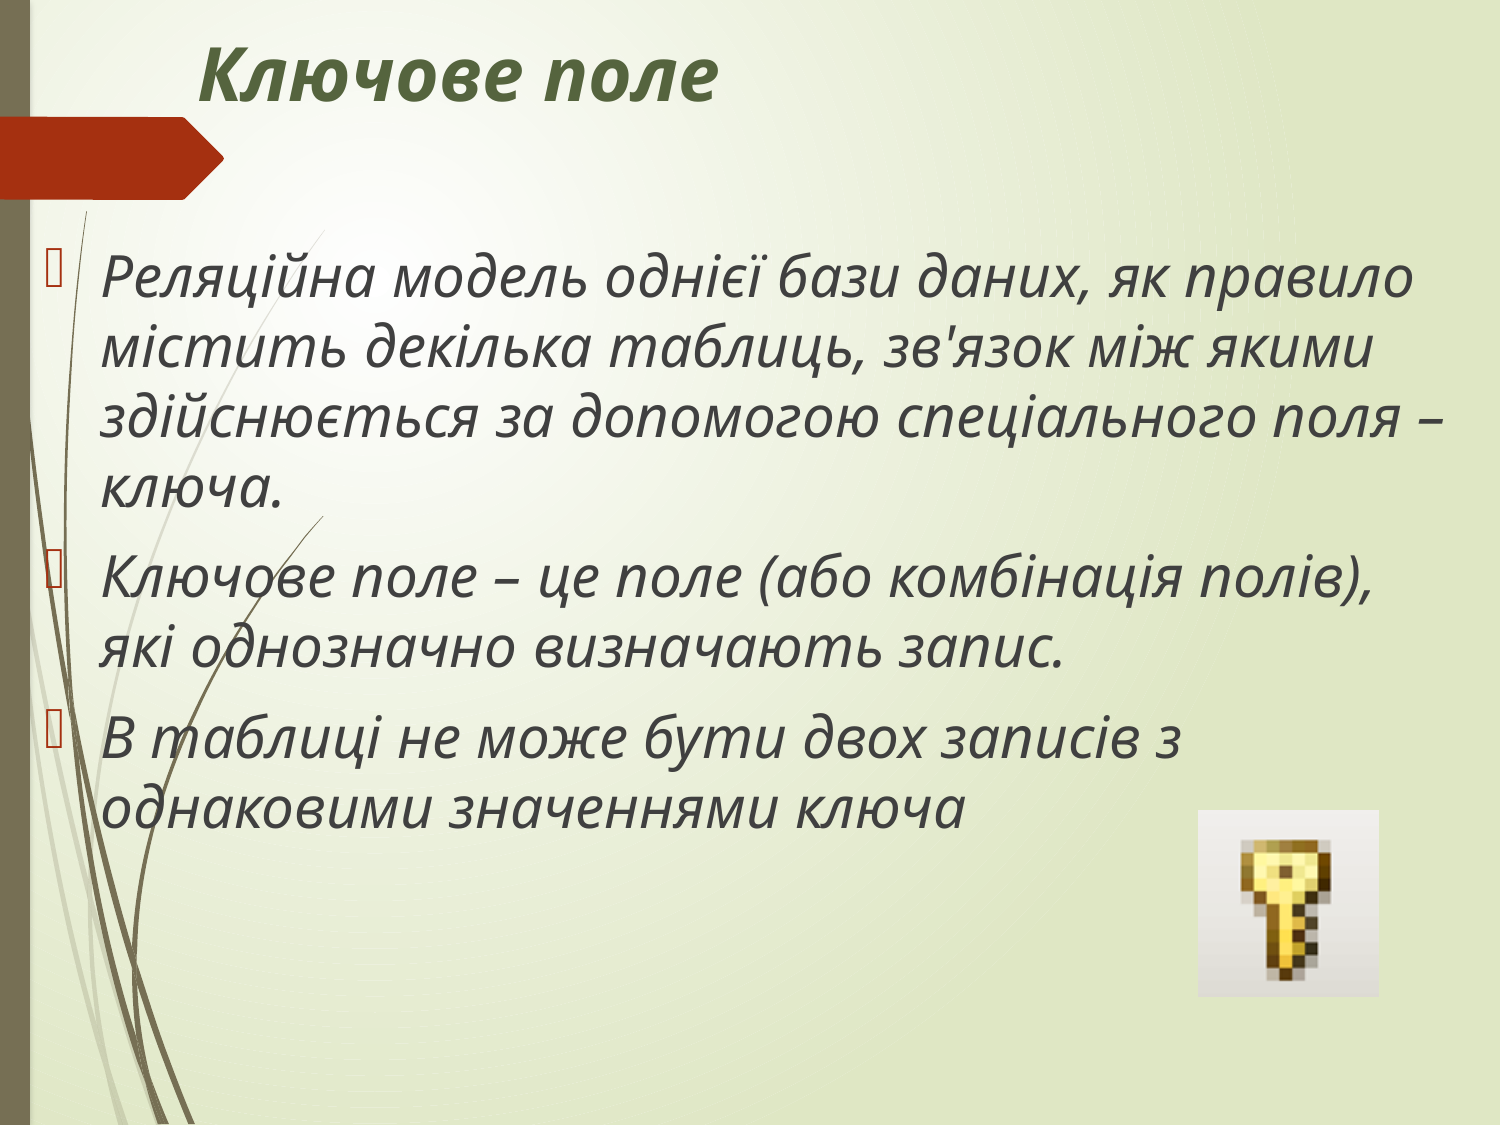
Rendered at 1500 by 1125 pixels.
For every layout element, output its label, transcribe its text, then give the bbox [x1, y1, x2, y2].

list Реляційна модель однієї бази даних, як правило містить декілька таблиць, зв'язок між якими здійснюється за допомогою спеціального поля – ключа. Ключове поле – це поле (або комбінація полів), які однозначно визначають запис. В таблиці не може бути двох записів з однаковими значеннями ключа [29, 231, 1471, 1017]
picture [1198, 810, 1379, 997]
title Ключове поле [183, 19, 1471, 173]
